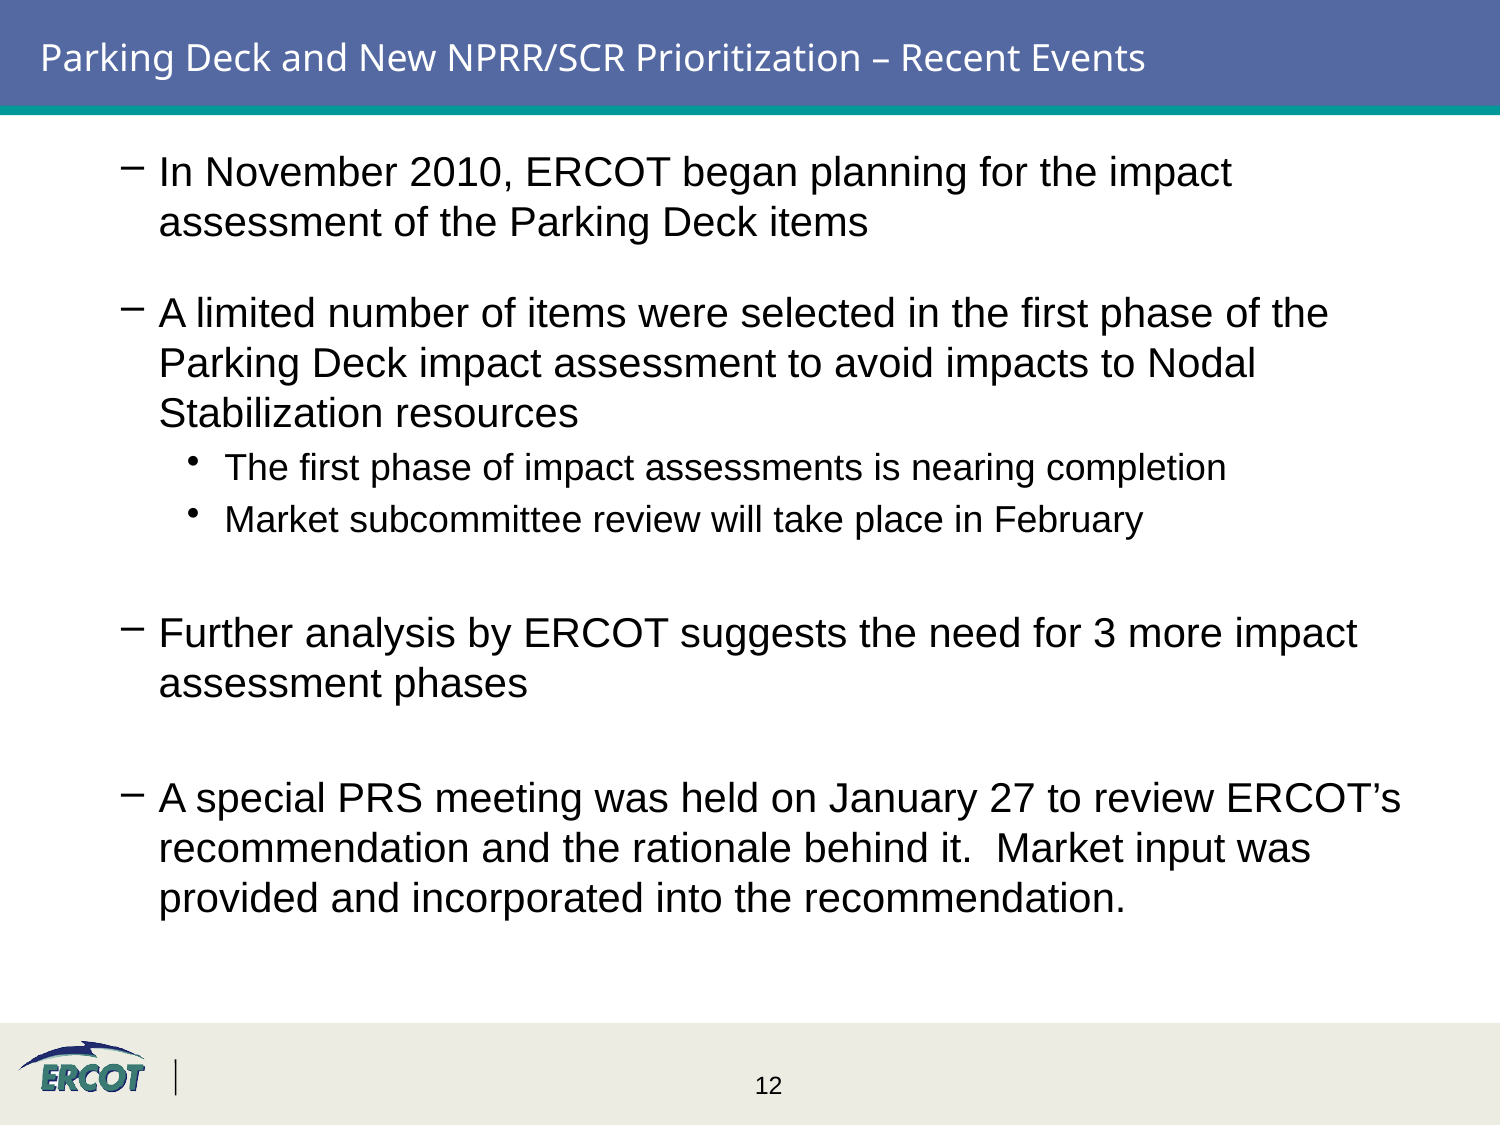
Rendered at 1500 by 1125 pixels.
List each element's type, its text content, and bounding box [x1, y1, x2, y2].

list In November 2010, ERCOT began planning for the impact assessment of the Parking Deck items A limited number of items were selected in the first phase of the Parking Deck impact assessment to avoid impacts to Nodal Stabilization resources The first phase of impact assessments is nearing completion Market subcommittee review will take place in February Further analysis by ERCOT suggests the need for 3 more impact assessment phases A special PRS meeting was held on January 27 to review ERCOT’s recommendation and the rationale behind it. Market input was provided and incorporated into the recommendation. [49, 137, 1451, 1026]
picture [10, 1031, 151, 1111]
title Parking Deck and New NPRR/SCR Prioritization – Recent Events [24, 0, 1451, 113]
